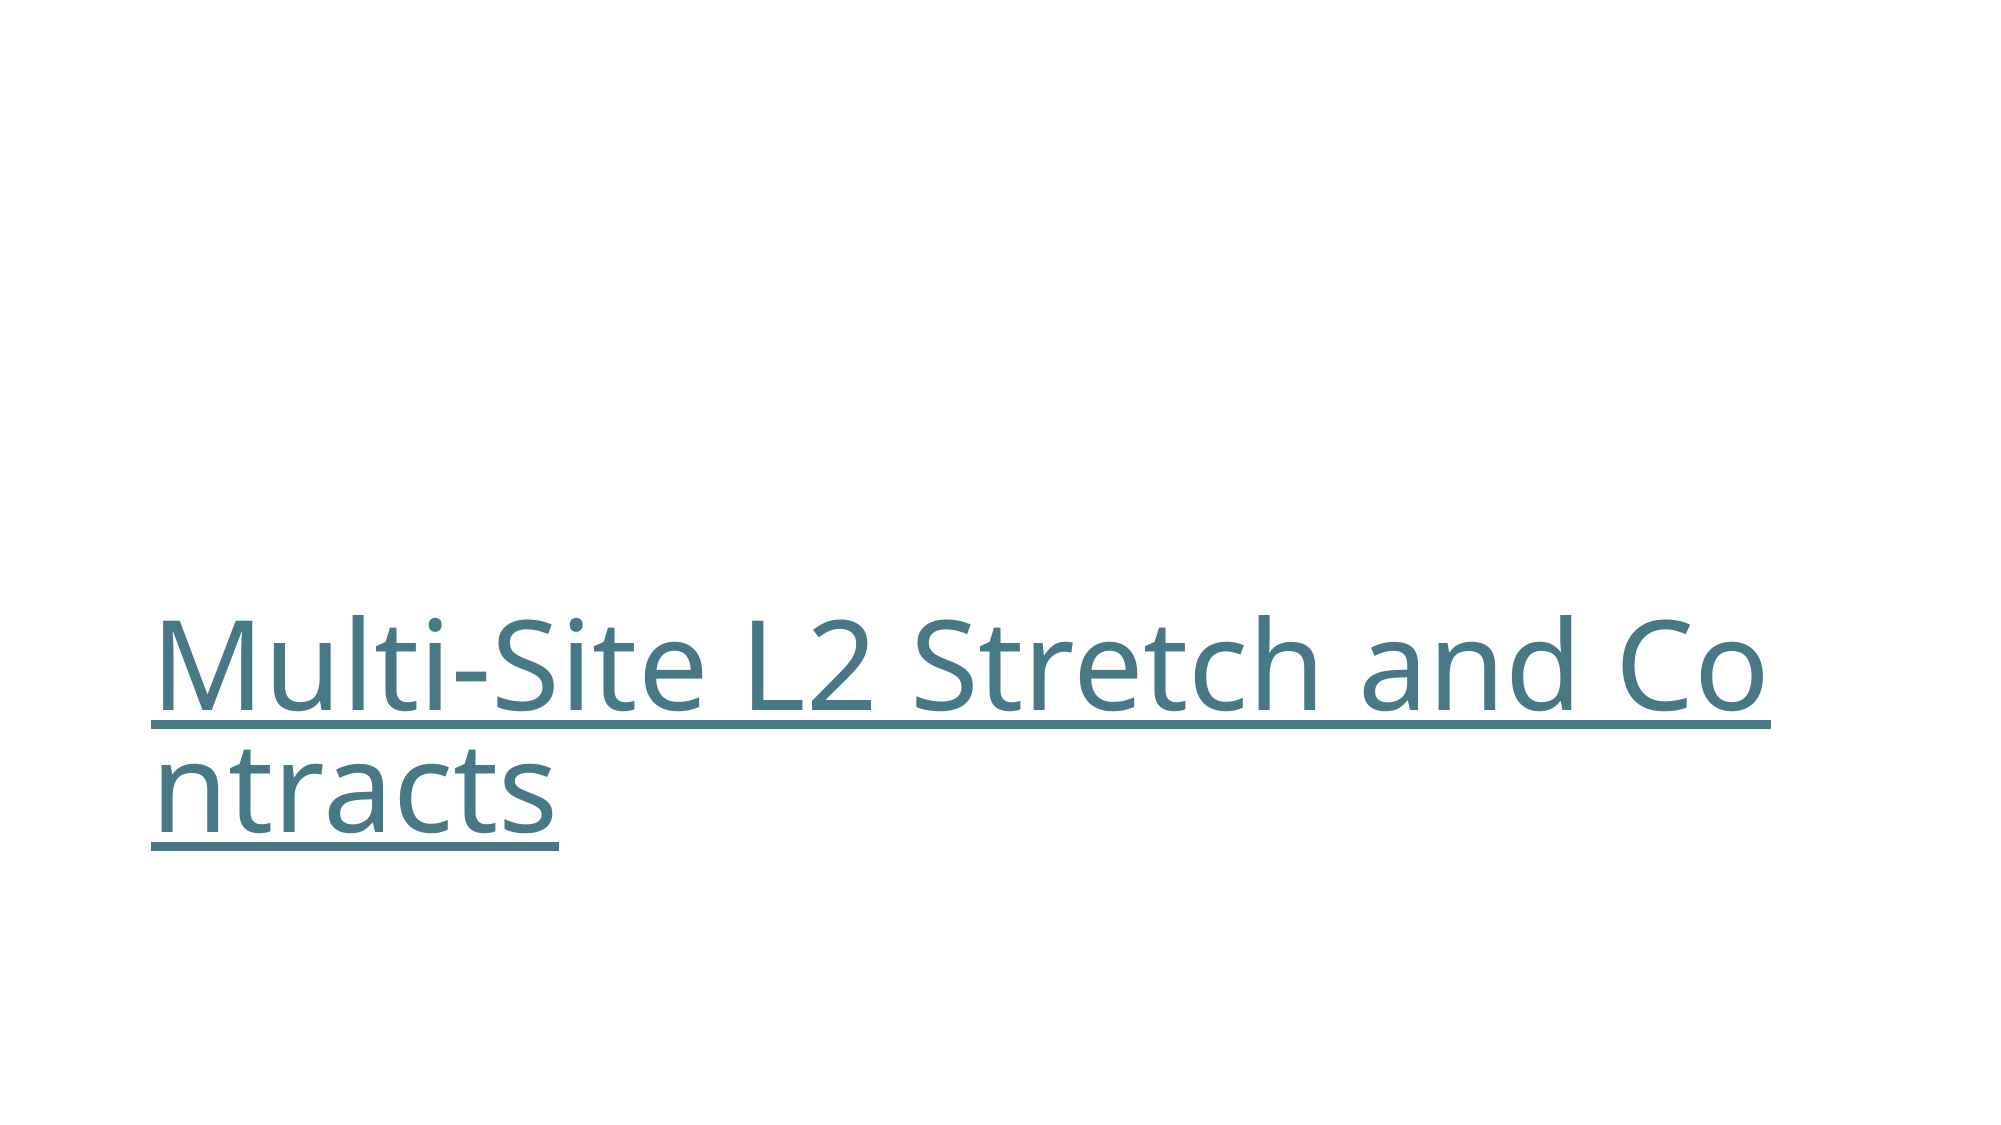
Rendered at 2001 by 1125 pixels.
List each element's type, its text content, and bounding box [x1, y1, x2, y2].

title Multi-Site L2 Stretch and Contracts [136, 280, 1862, 749]
